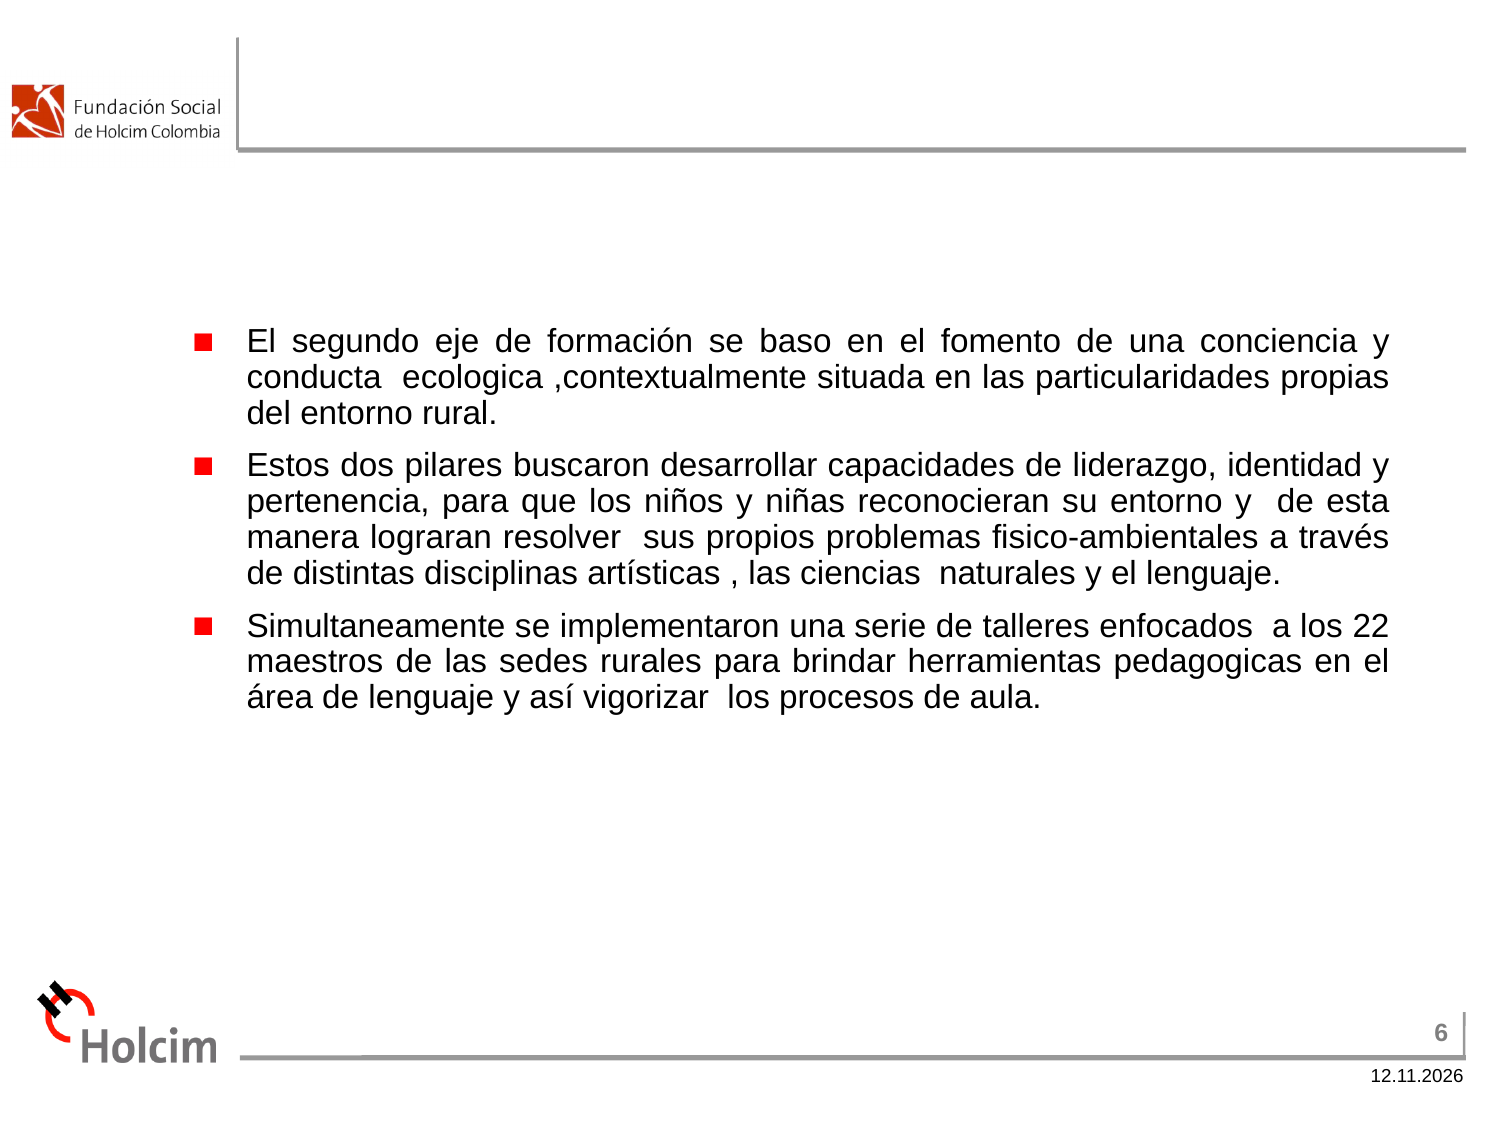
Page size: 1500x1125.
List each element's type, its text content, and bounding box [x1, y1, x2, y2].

picture [190, 453, 212, 475]
picture [190, 329, 212, 351]
picture [190, 613, 212, 635]
text_box El segundo eje de formación se baso en el fomento de una conciencia y conducta ecologica ,contextualmente situada en las particularidades propias del entorno rural. Estos dos pilares buscaron desarrollar capacidades de liderazgo, identidad y pertenencia, para que los niños y niñas reconocieran su entorno y de esta manera lograran resolver sus propios problemas fisico-ambientales a través de distintas disciplinas artísticas , las ciencias naturales y el lenguaje. Simultaneamente se implementaron una serie de talleres enfocados a los 22 maestros de las sedes rurales para brindar herramientas pedagogicas en el área de lenguaje y así vigorizar los procesos de aula. [175, 316, 1407, 724]
picture [0, 70, 235, 168]
picture [37, 980, 216, 1063]
